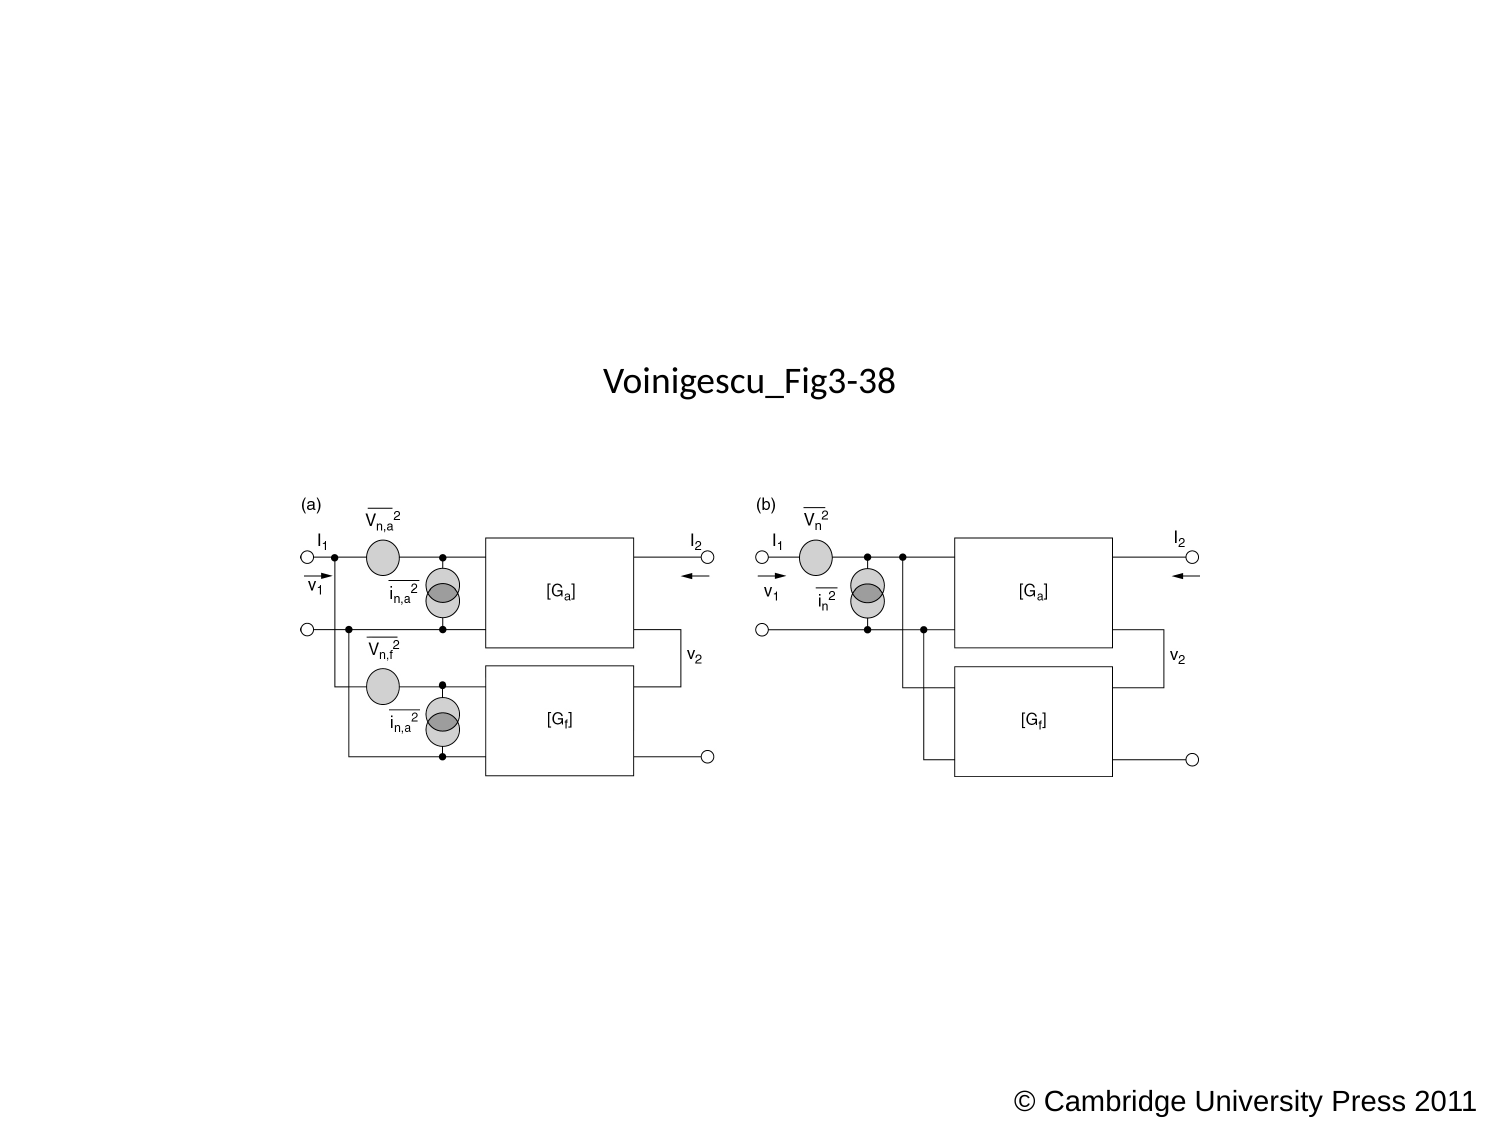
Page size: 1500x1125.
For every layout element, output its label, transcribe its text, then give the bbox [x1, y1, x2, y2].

text_box © Cambridge University Press 2011 [907, 1074, 1493, 1125]
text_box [300, 348, 1200, 777]
